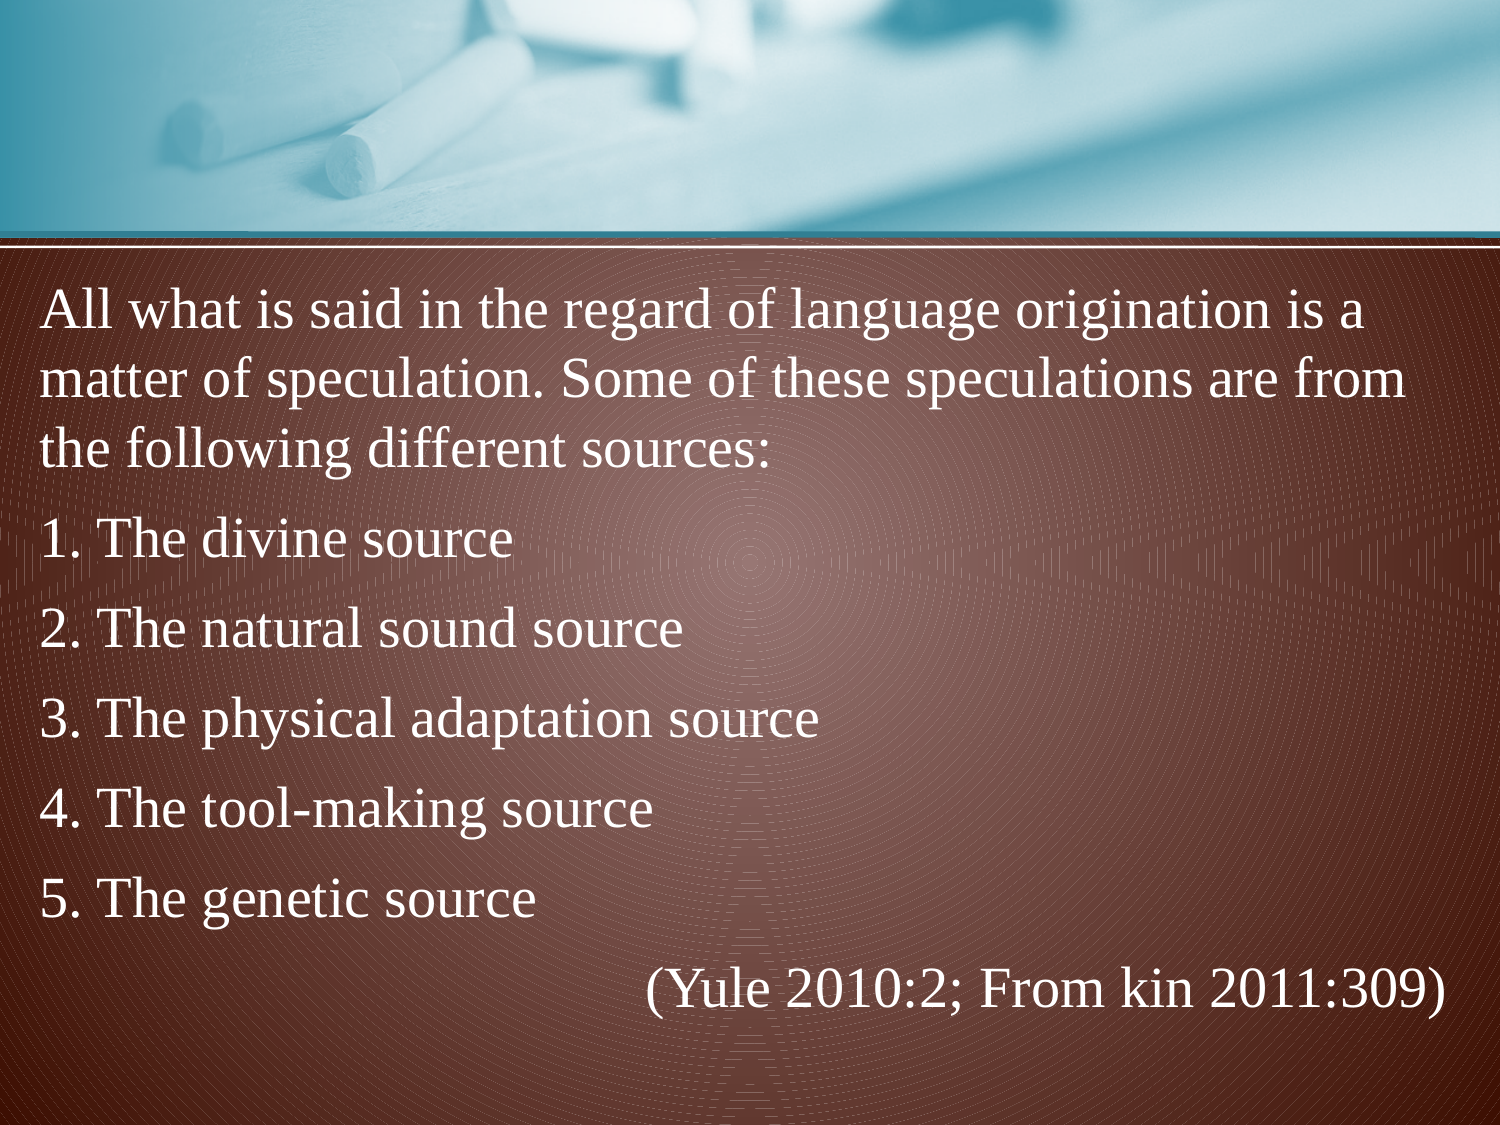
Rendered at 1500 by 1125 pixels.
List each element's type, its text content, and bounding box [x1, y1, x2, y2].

list All what is said in the regard of language origination is a matter of speculation. Some of these speculations are from the following different sources: 1. The divine source 2. The natural sound source 3. The physical adaptation source 4. The tool-making source 5. The genetic source (Yule 2010:2; From kin 2011:309) [24, 262, 1463, 1100]
